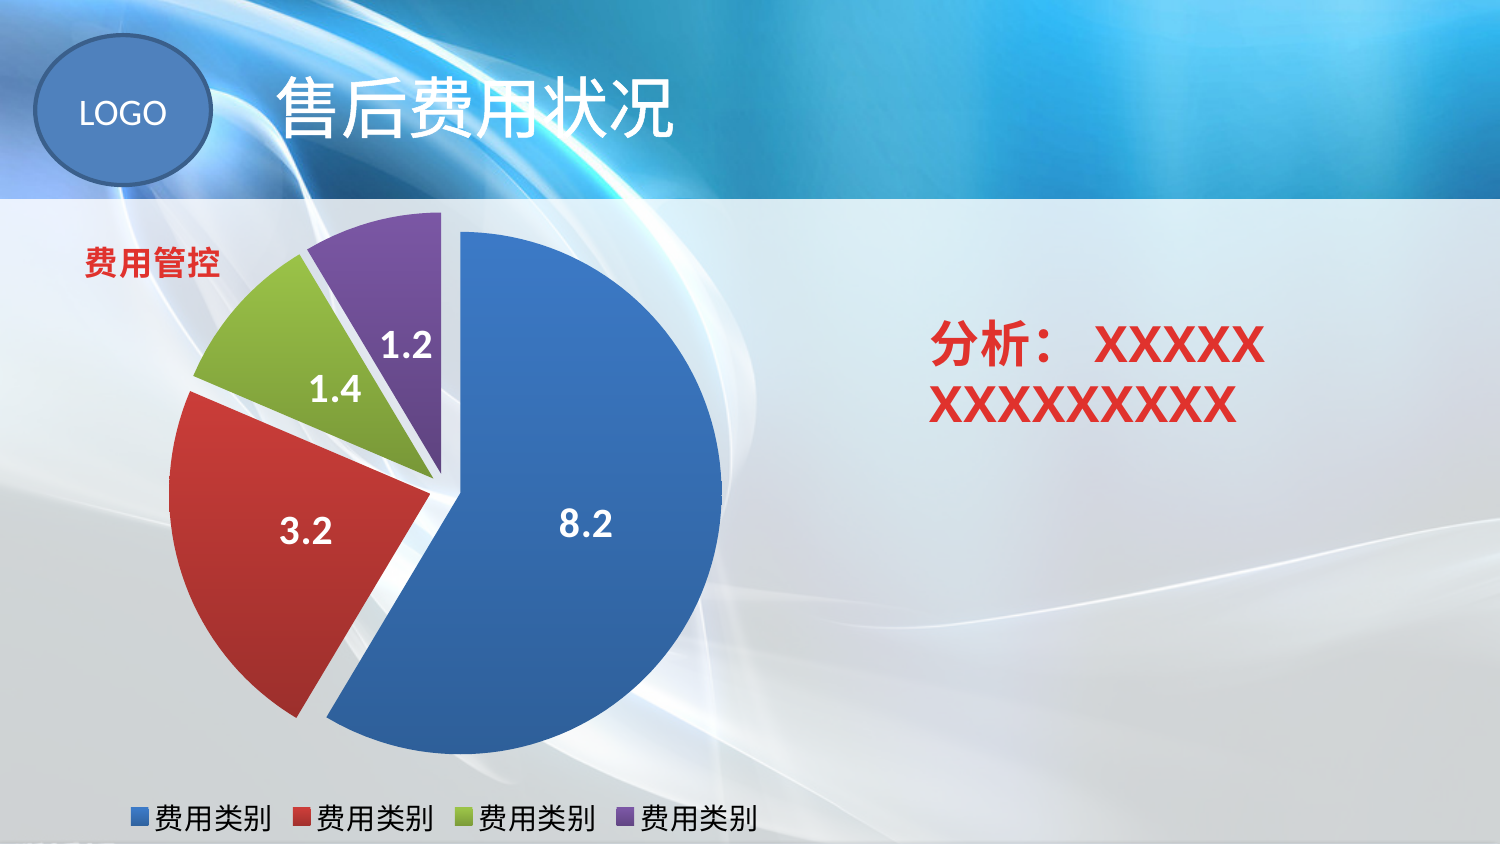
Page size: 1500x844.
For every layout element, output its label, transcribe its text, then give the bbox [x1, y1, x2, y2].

chart [0, 198, 891, 844]
text_box 分析：XXXXX XXXXXXXXX [914, 304, 1280, 440]
text_box 售后费用状况 [259, 58, 690, 154]
picture [0, 0, 1500, 199]
